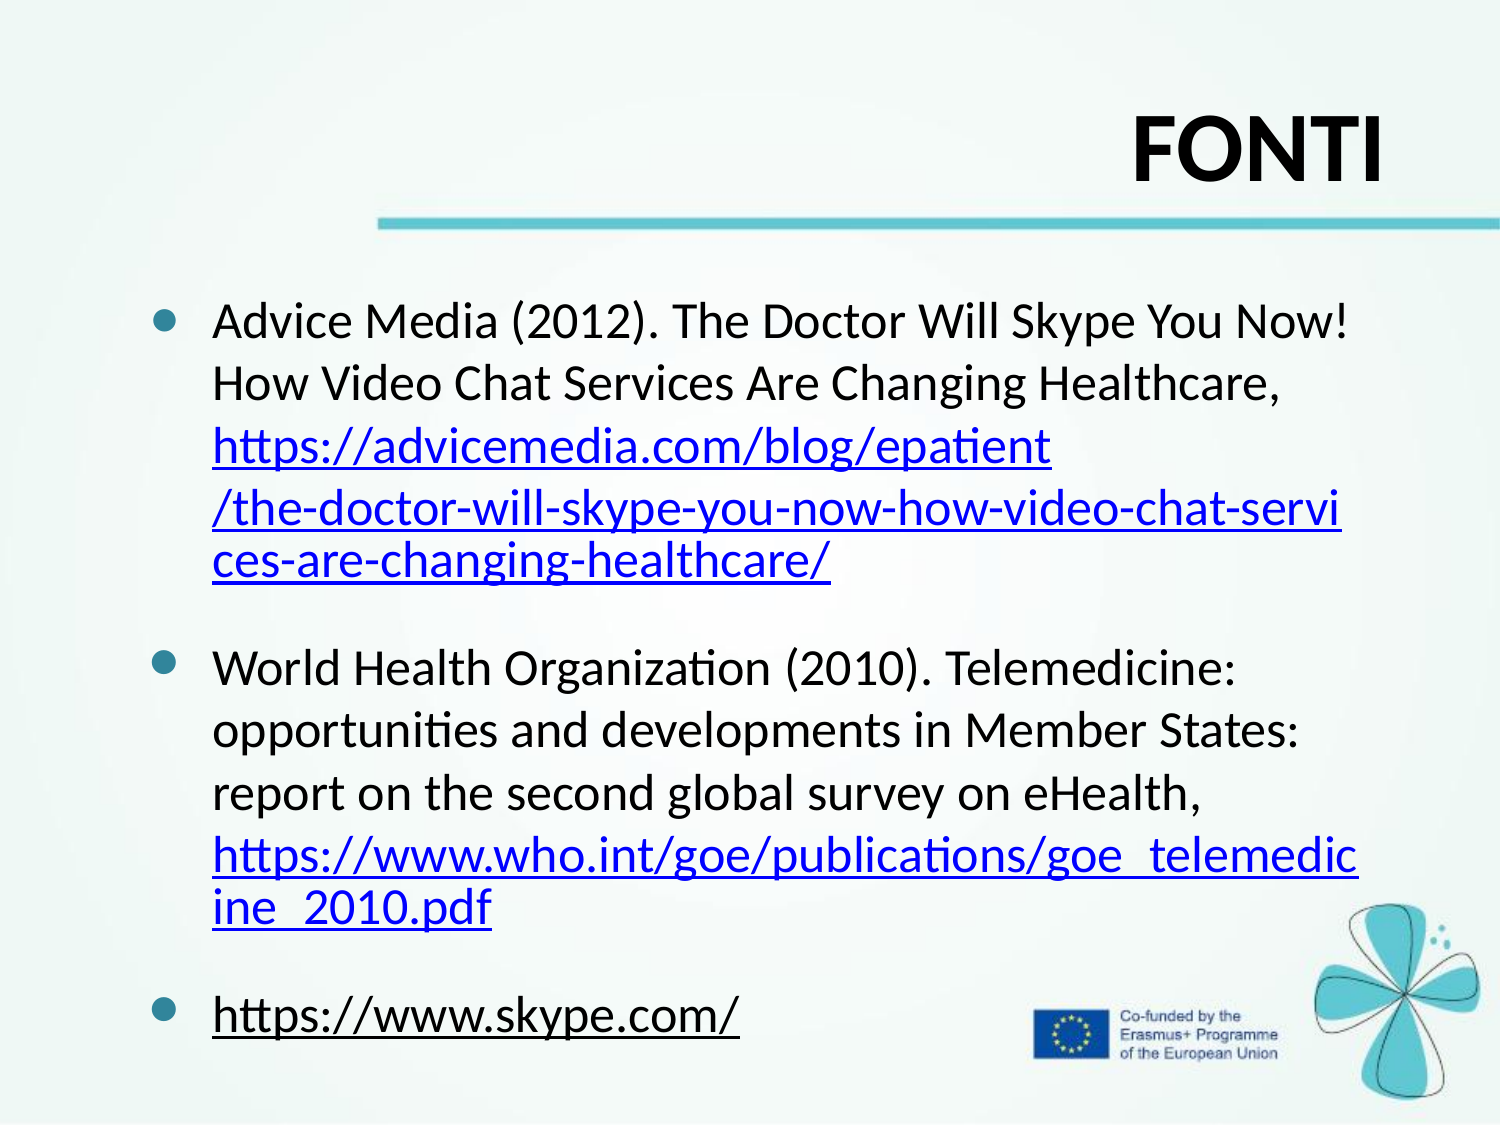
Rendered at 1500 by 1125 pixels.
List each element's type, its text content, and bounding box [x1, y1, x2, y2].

text_box FONTI [214, 73, 1402, 165]
picture [0, 0, 1500, 1125]
text_box Advice Media (2012). The Doctor Will Skype You Now! How Video Chat Services Are Changing Healthcare, https://advicemedia.com/blog/epatient /the-doctor-will-skype-you-now-how-video-chat-services-are-changing-healthcare/ World Health Organization (2010). Telemedicine: opportunities and developments in Member States: report on the second global survey on eHealth, https://www.who.int/goe/publications/goe_telemedicine_2010.pdf https://www.skype.com/ [122, 243, 1378, 882]
